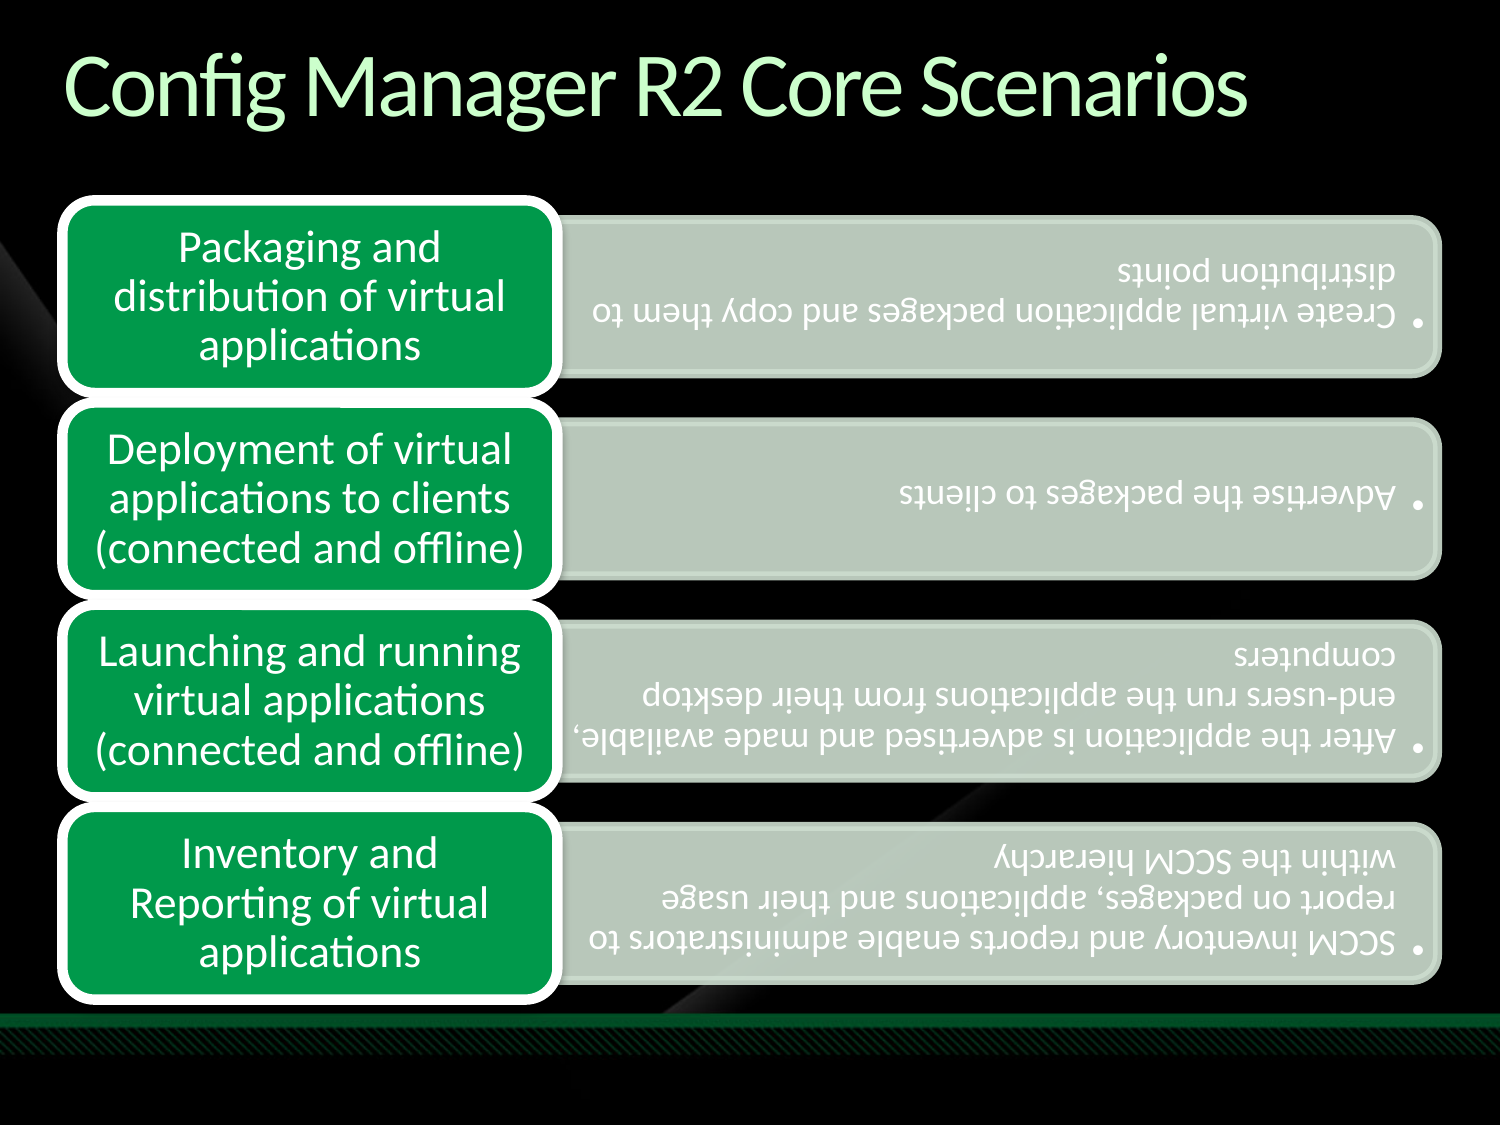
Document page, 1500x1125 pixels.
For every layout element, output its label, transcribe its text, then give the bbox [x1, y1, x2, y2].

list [62, 199, 1438, 1001]
picture [0, 0, 1500, 1125]
title Config Manager R2 Core Scenarios [63, 37, 1438, 138]
